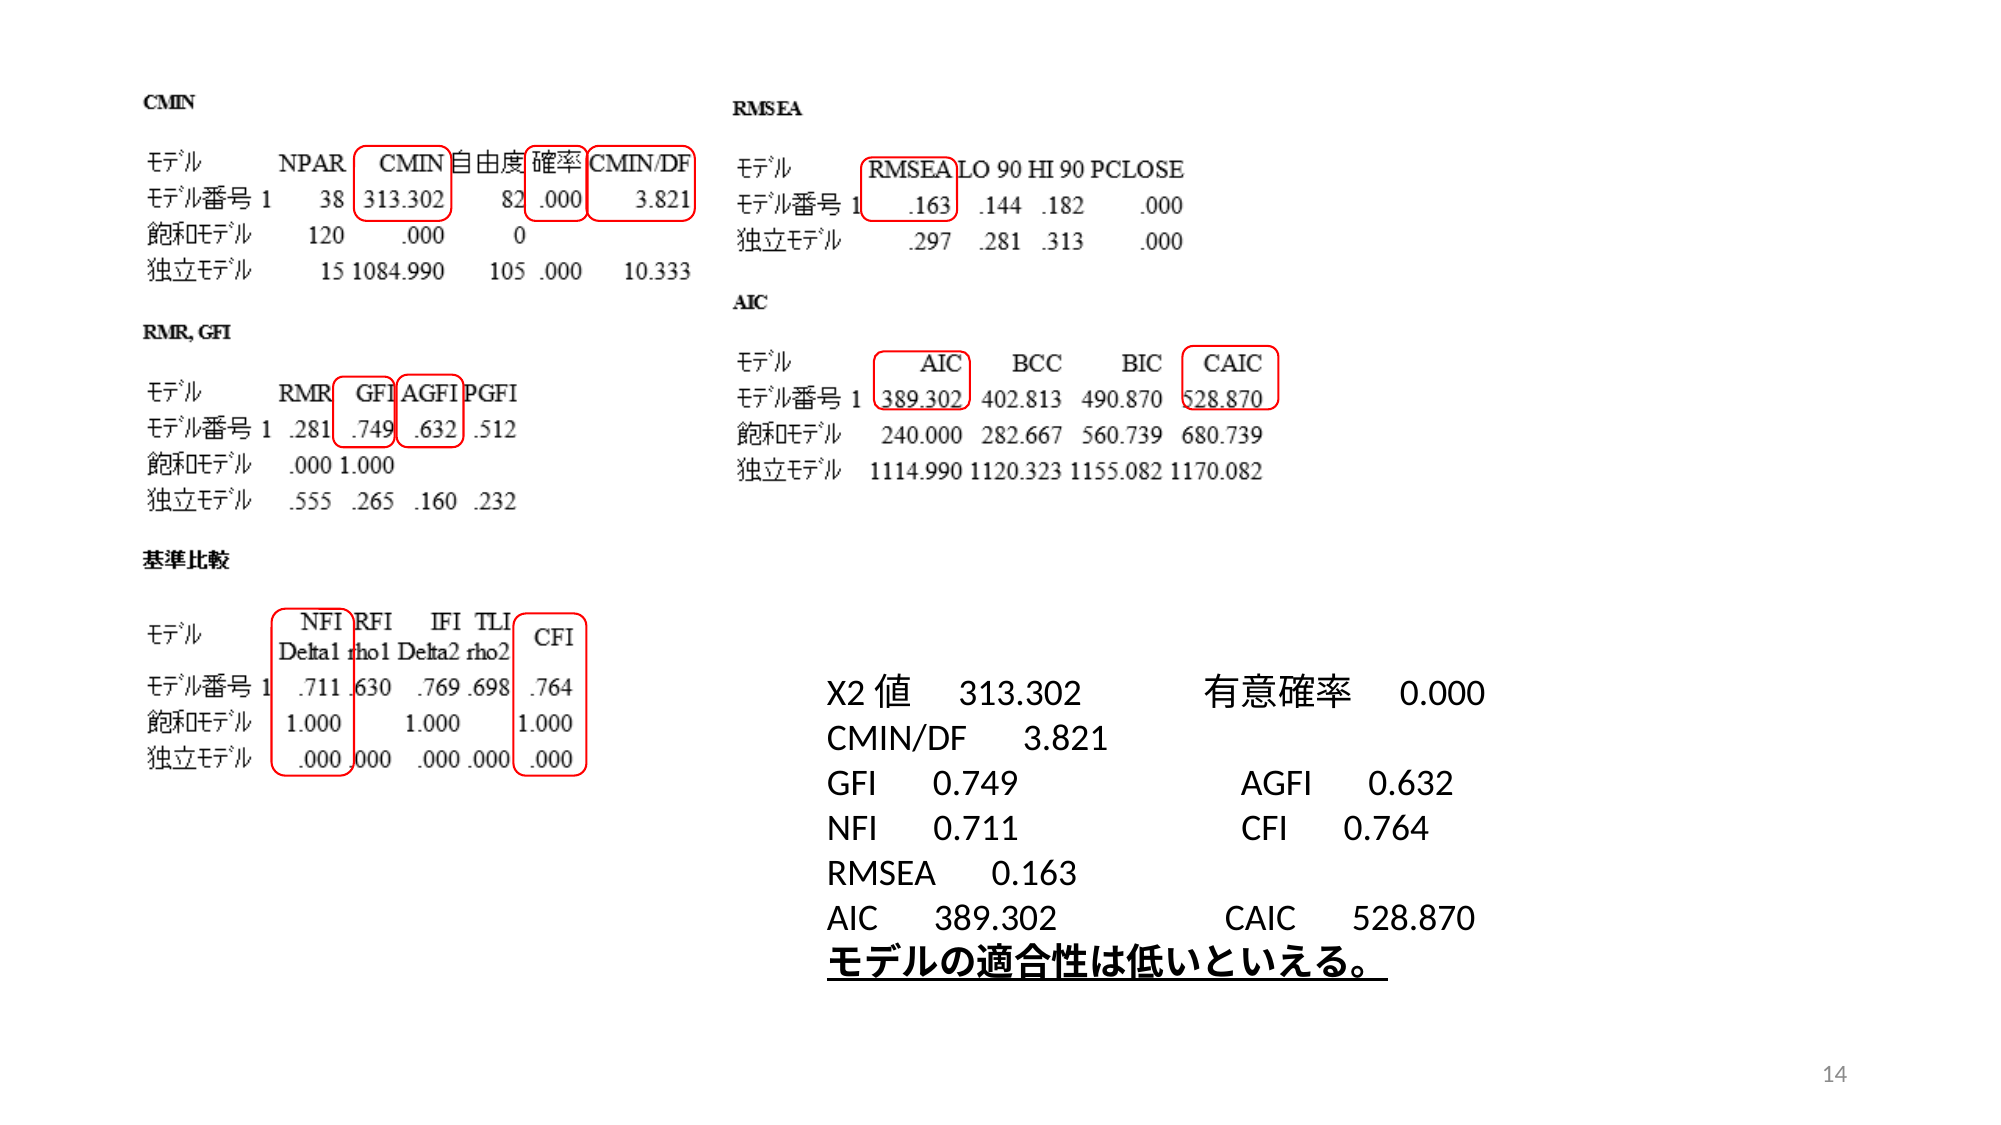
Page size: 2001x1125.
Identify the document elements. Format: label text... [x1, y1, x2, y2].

slide_number 14 [1412, 1042, 1863, 1103]
text_box X2値 313.302 有意確率 0.000 CMIN/DF 3.821 GFI 0.749 AGFI 0.632 NFI 0.711 CFI 0.764 RMSEA 0.163 AIC 389.302 CAIC 528.870 モデルの適合性は低いといえる。 [812, 660, 1813, 1035]
picture [134, 78, 713, 799]
picture [730, 78, 1279, 500]
